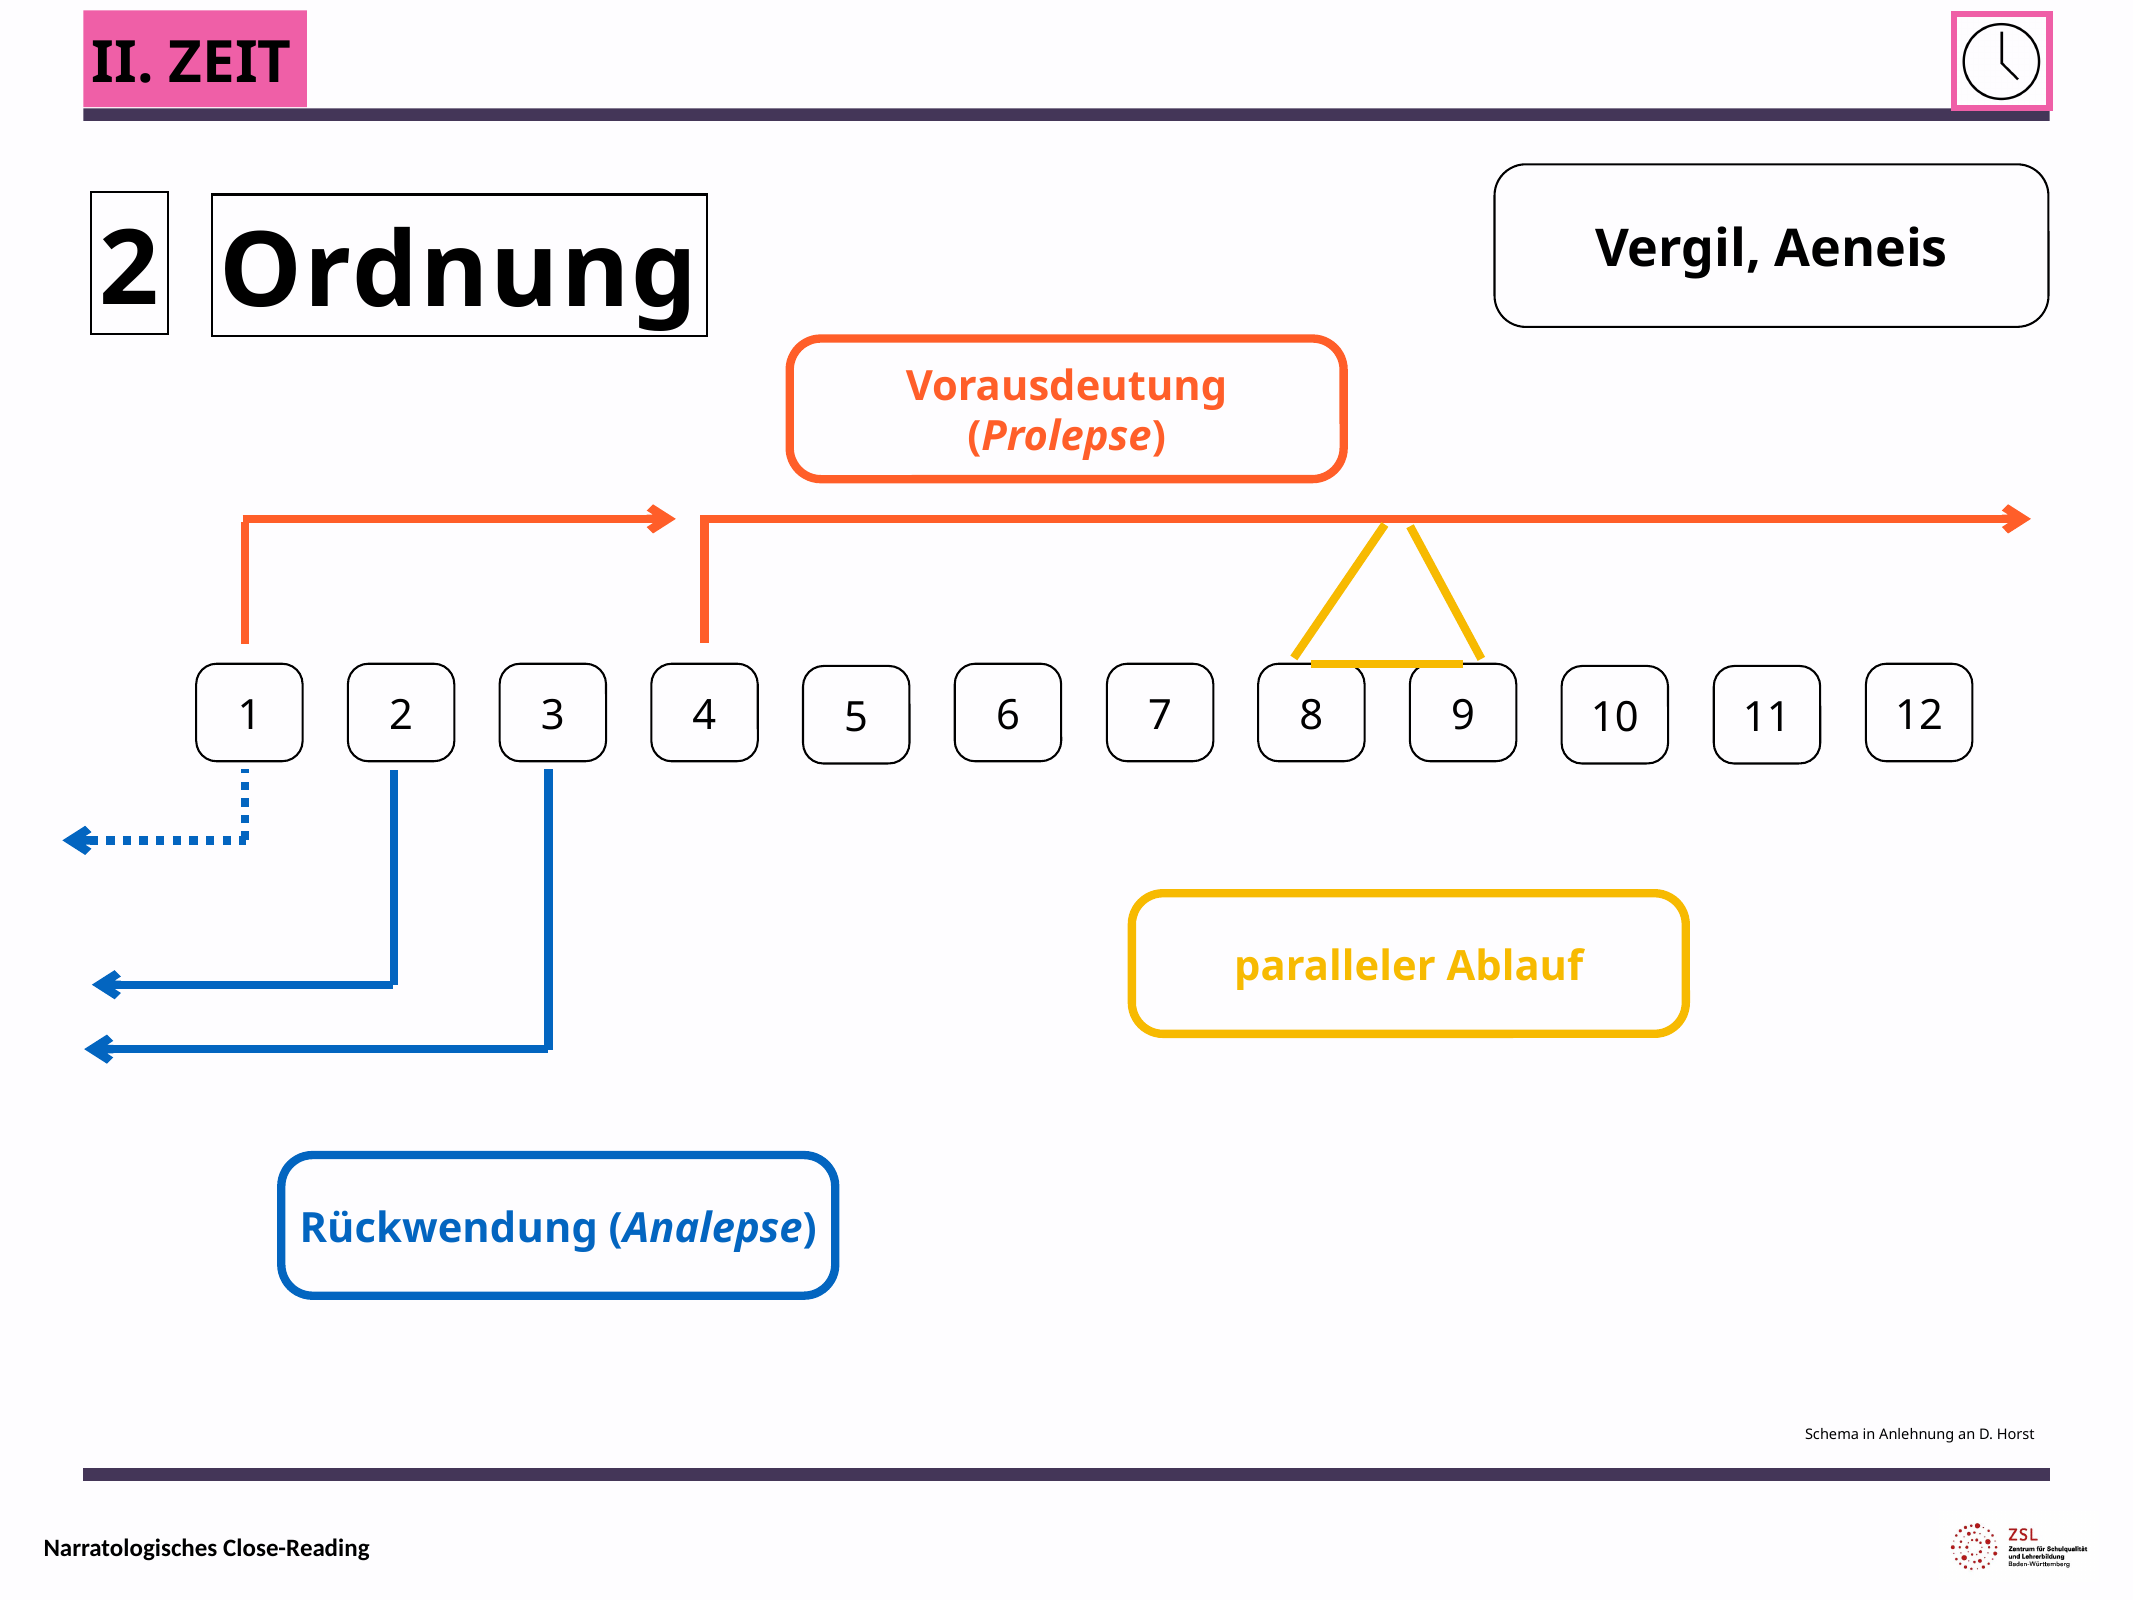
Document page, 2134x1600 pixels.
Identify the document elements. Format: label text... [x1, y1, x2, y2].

picture [1938, 1510, 2099, 1582]
text_box 1 [196, 663, 303, 762]
text_box Vorausdeutung (Prolepse) [789, 338, 1344, 480]
text_box Ordnung [211, 194, 707, 336]
text_box [84, 1041, 548, 1057]
text_box 6 [954, 663, 1062, 762]
text_box 7 [1106, 663, 1214, 762]
text_box Schema in Anlehnung an D. Horst [1793, 1416, 2047, 1451]
text_box 4 [651, 663, 758, 762]
text_box Vergil, Aeneis [1494, 164, 2049, 327]
text_box 2 [347, 663, 455, 762]
text_box 9 [1409, 663, 1517, 762]
text_box 5 [803, 665, 910, 764]
text_box 11 [1713, 665, 1821, 764]
text_box 10 [1561, 665, 1669, 764]
text_box [62, 833, 77, 848]
picture [1956, 17, 2047, 106]
text_box Narratologisches Close-Reading [35, 1522, 379, 1570]
text_box Rückwendung (Analepse) [281, 1155, 836, 1296]
text_box 2 [91, 192, 168, 334]
text_box 8 [1258, 663, 1365, 762]
text_box paralleler Ablauf [1131, 893, 1686, 1034]
title II. ZEIT [82, 9, 308, 108]
text_box 3 [499, 663, 607, 762]
text_box 12 [1865, 663, 1973, 762]
